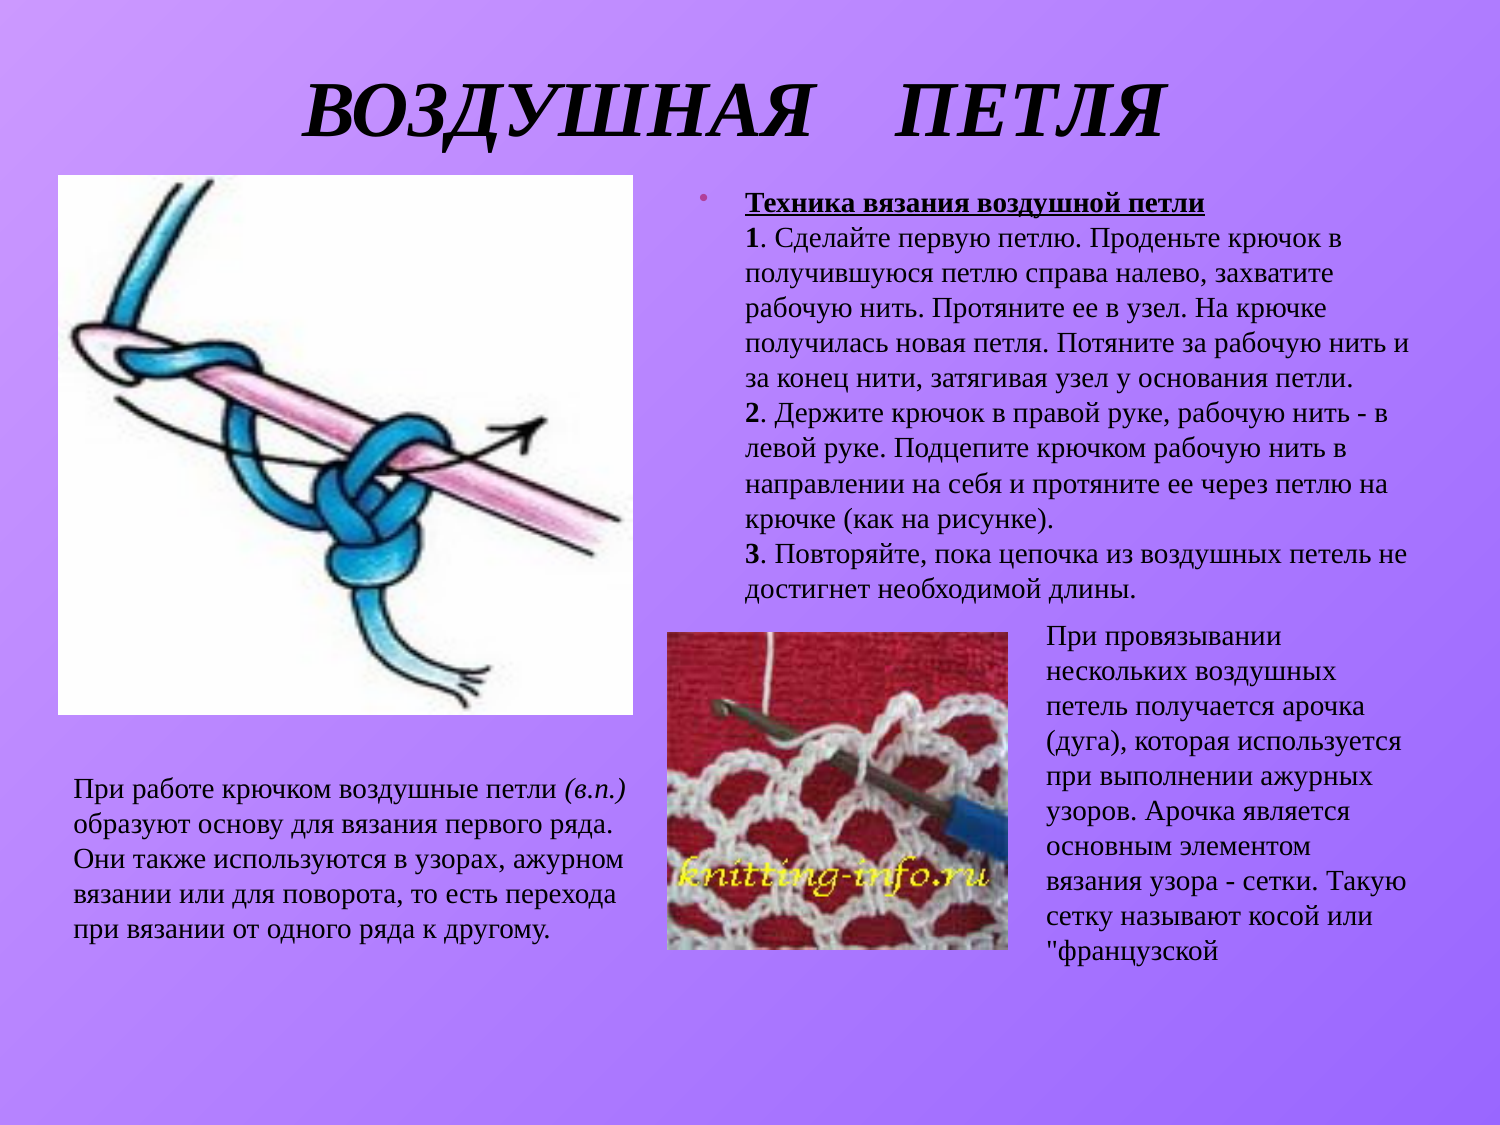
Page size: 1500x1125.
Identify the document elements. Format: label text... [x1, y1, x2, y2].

list Техника вязания воздушной петли 1. Сделайте первую петлю. Проденьте крючок в получившуюся петлю справа налево, захватите рабочую нить. Протяните ее в узел. На крючке получилась новая петля. Потяните за рабочую нить и за конец нити, затягивая узел у основания петли. 2. Держите крючок в правой руке, рабочую нить - в левой руке. Подцепите крючком рабочую нить в направлении на себя и протяните ее через петлю на крючке (как на рисунке). 3. Повторяйте, пока цепочка из воздушных петель не достигнет необходимой длины. [685, 175, 1454, 1005]
picture [667, 632, 1009, 950]
text_box При работе крючком воздушные петли (в.п.) образуют основу для вязания первого ряда. Они также используются в узорах, ажурном вязании или для поворота, то есть перехода при вязании от одного ряда к другому. [58, 761, 657, 997]
title Воздушная петля [75, 52, 1395, 153]
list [58, 175, 634, 716]
text_box При провязывании нескольких воздушных петель получается арочка (дуга), которая используется при выполнении ажурных узоров. Арочка является основным элементом вязания узора - сетки. Такую cетку называют косой или "французской [1031, 609, 1430, 974]
